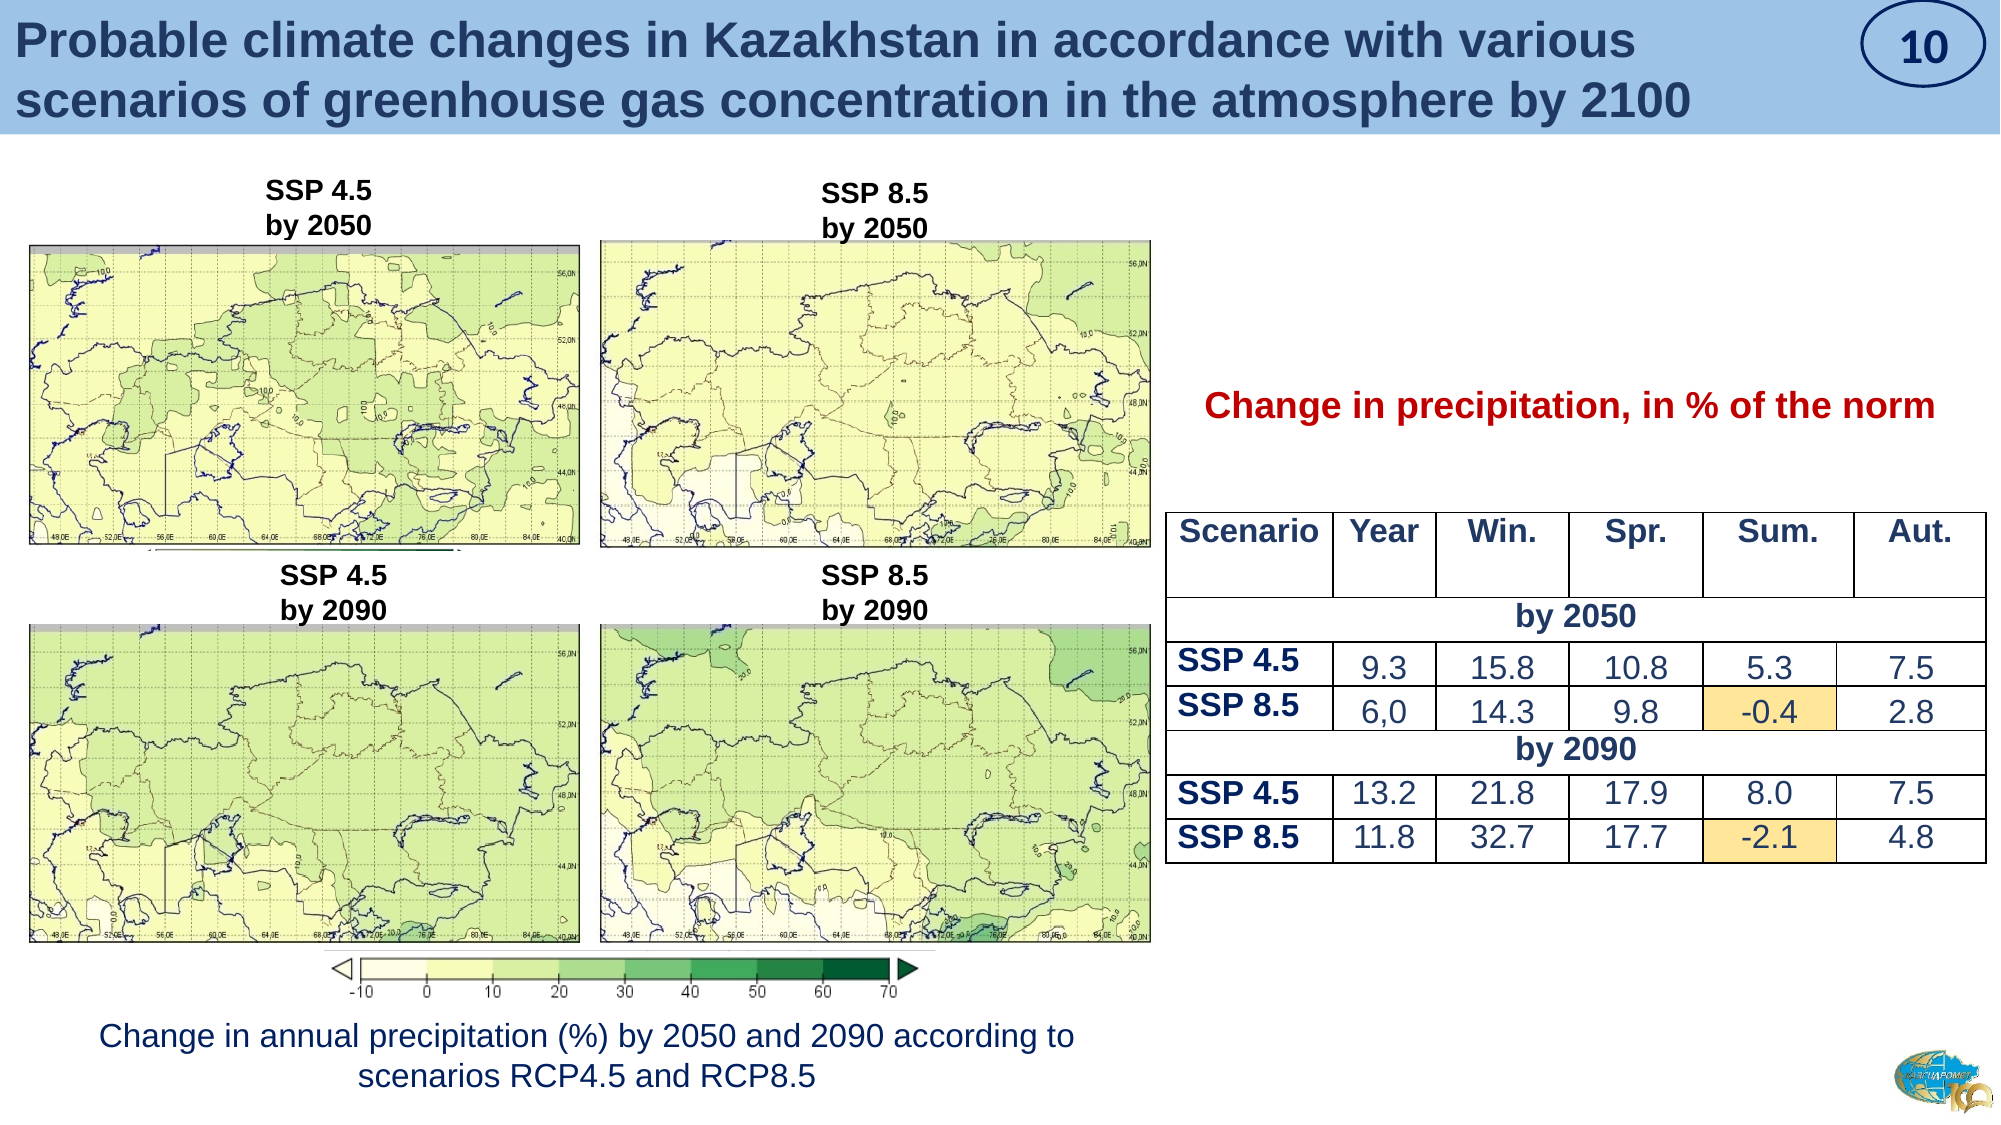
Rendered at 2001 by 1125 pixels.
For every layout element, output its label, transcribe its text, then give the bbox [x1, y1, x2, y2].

table_cell SSP 8.5 [1167, 820, 1332, 862]
table_cell 17.9 [1570, 776, 1702, 818]
table_header Sum. [1704, 513, 1853, 597]
table_cell 10.8 [1570, 643, 1702, 685]
table_cell 15.8 [1437, 643, 1568, 685]
table_header Spr. [1570, 513, 1702, 597]
table_header Scenario [1167, 513, 1332, 597]
text_box Probable climate changes in Kazakhstan in accordance with various scenarios of greenhouse gas concentration in the atmosphere by 2100 [0, 0, 2000, 135]
text_box 10 [1860, 0, 1986, 88]
table_header Aut. [1855, 513, 1985, 597]
table_cell -0.4 [1704, 687, 1836, 730]
table_cell -2.1 [1704, 820, 1836, 862]
table_cell 8.0 [1704, 776, 1836, 818]
table_cell 11.8 [1334, 820, 1435, 862]
table_cell by 2090 [1167, 731, 1985, 774]
table_cell 17.7 [1570, 820, 1702, 862]
table_cell 9.8 [1570, 687, 1702, 730]
table_header Win. [1437, 513, 1568, 597]
table_cell by 2050 [1167, 598, 1985, 641]
text_box SSP 8.5 by 2050 [806, 167, 944, 240]
table_cell 14.3 [1437, 687, 1568, 730]
table_cell 21.8 [1437, 776, 1568, 818]
picture [24, 624, 584, 943]
table_cell 4.8 [1837, 820, 1985, 862]
table_cell 6,0 [1334, 687, 1435, 730]
picture [595, 624, 1155, 943]
picture [24, 240, 584, 551]
picture [595, 240, 1155, 551]
table_cell 13.2 [1334, 776, 1435, 818]
picture [1887, 1038, 2000, 1125]
table_cell 32.7 [1437, 820, 1568, 862]
text_box SSP 4.5 by 2090 [264, 551, 403, 624]
table_cell 9.3 [1334, 643, 1435, 685]
table_header Year [1334, 513, 1435, 597]
text_box SSP 8.5 by 2090 [806, 551, 944, 624]
table_cell 2.8 [1837, 687, 1985, 730]
table_cell 5.3 [1704, 643, 1836, 685]
text_box Change in precipitation, in % of the norm [1165, 374, 1976, 434]
table_cell SSP 4.5 [1167, 643, 1332, 685]
text_box Change in annual precipitation (%) by 2050 and 2090 according to scenarios RCP4.5 and RCP8.5 [20, 1007, 1155, 1102]
table_cell SSP 8.5 [1167, 687, 1332, 730]
text_box SSP 4.5 by 2050 [235, 164, 403, 240]
table_cell 7.5 [1837, 643, 1985, 685]
table_cell SSP 4.5 [1167, 776, 1332, 818]
table_cell 7.5 [1837, 776, 1985, 818]
picture [324, 950, 936, 1008]
